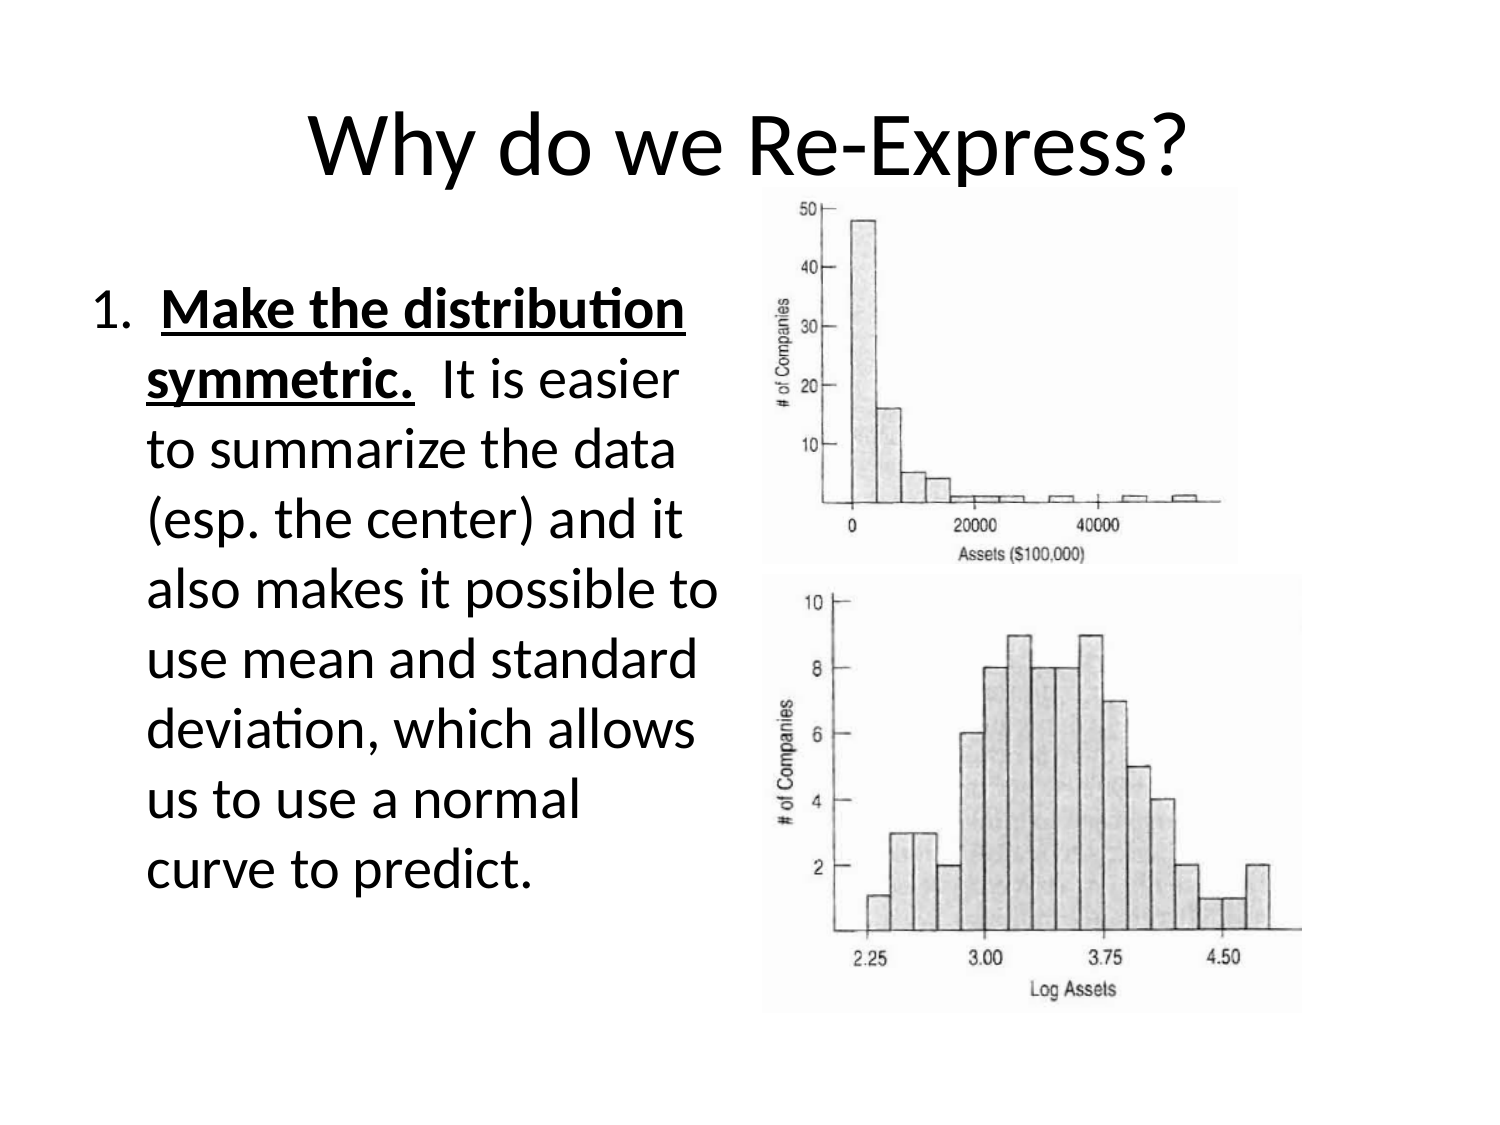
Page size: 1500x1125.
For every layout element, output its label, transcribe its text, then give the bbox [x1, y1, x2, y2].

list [762, 187, 1238, 564]
list 1. Make the distribution symmetric. It is easier to summarize the data (esp. the center) and it also makes it possible to use mean and standard deviation, which allows us to use a normal curve to predict. [75, 262, 738, 1005]
picture [762, 574, 1302, 1013]
title Why do we Re-Express? [75, 45, 1425, 233]
